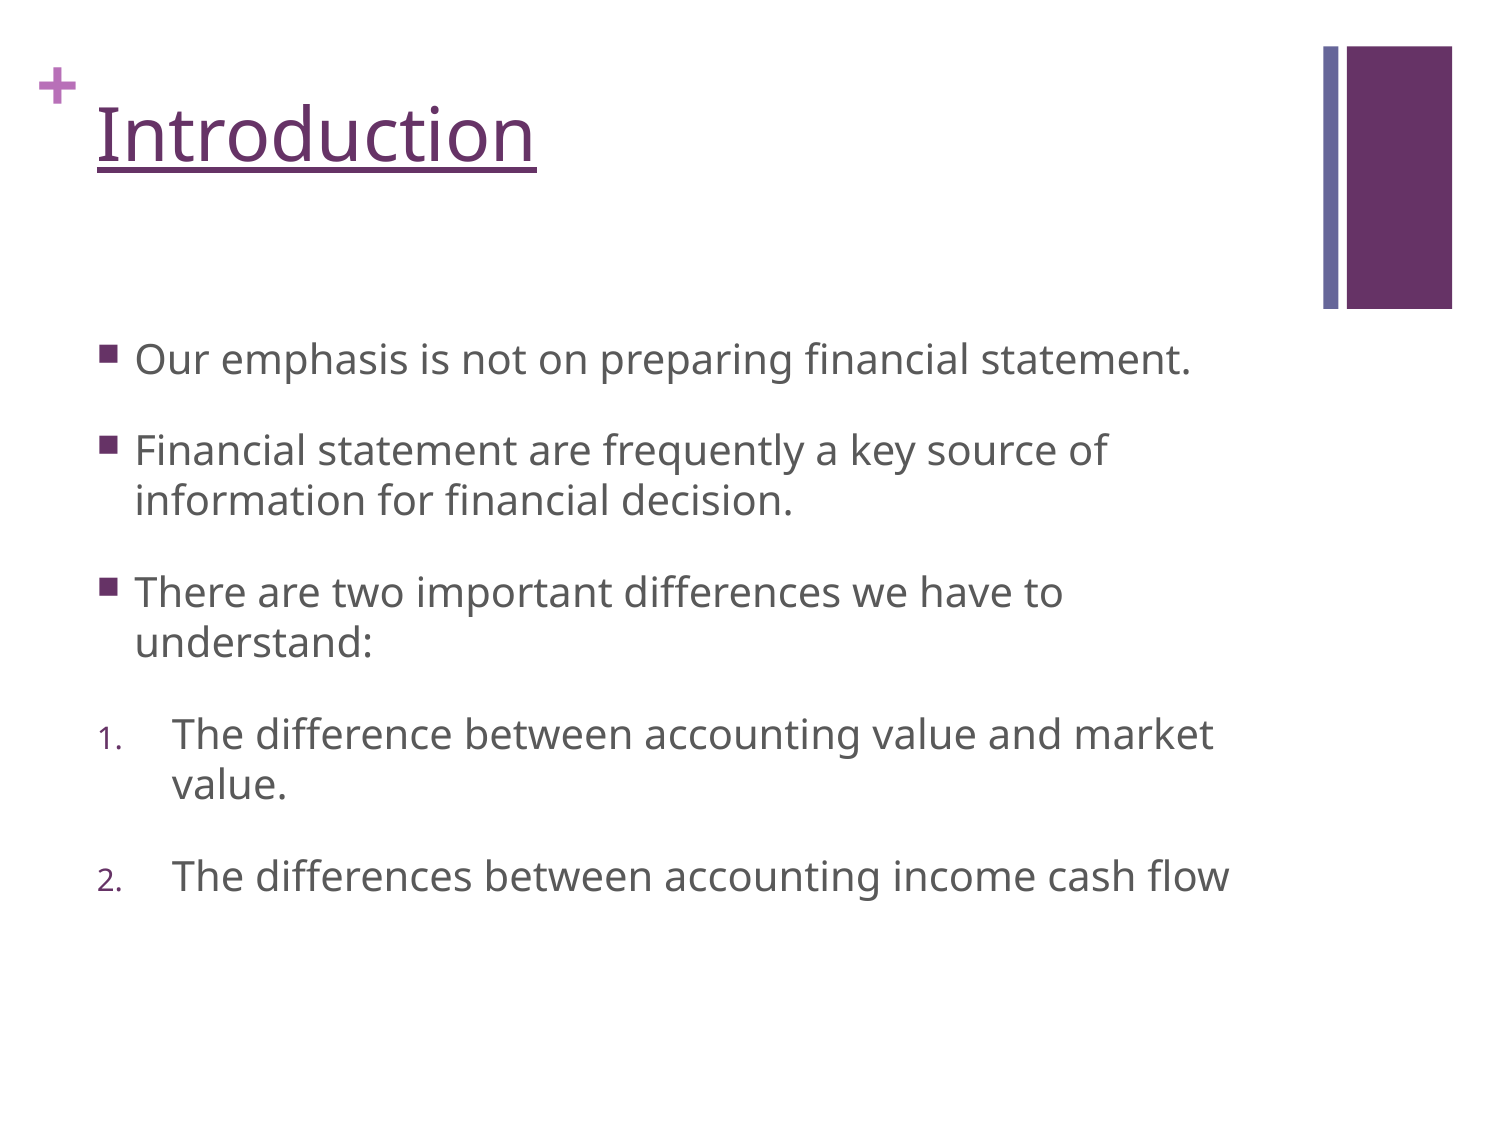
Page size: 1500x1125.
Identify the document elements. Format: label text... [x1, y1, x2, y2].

list Our emphasis is not on preparing financial statement. Financial statement are frequently a key source of information for financial decision. There are two important differences we have to understand: The difference between accounting value and market value. The differences between accounting income cash flow [81, 324, 1322, 1005]
title Introduction [81, 79, 1322, 263]
